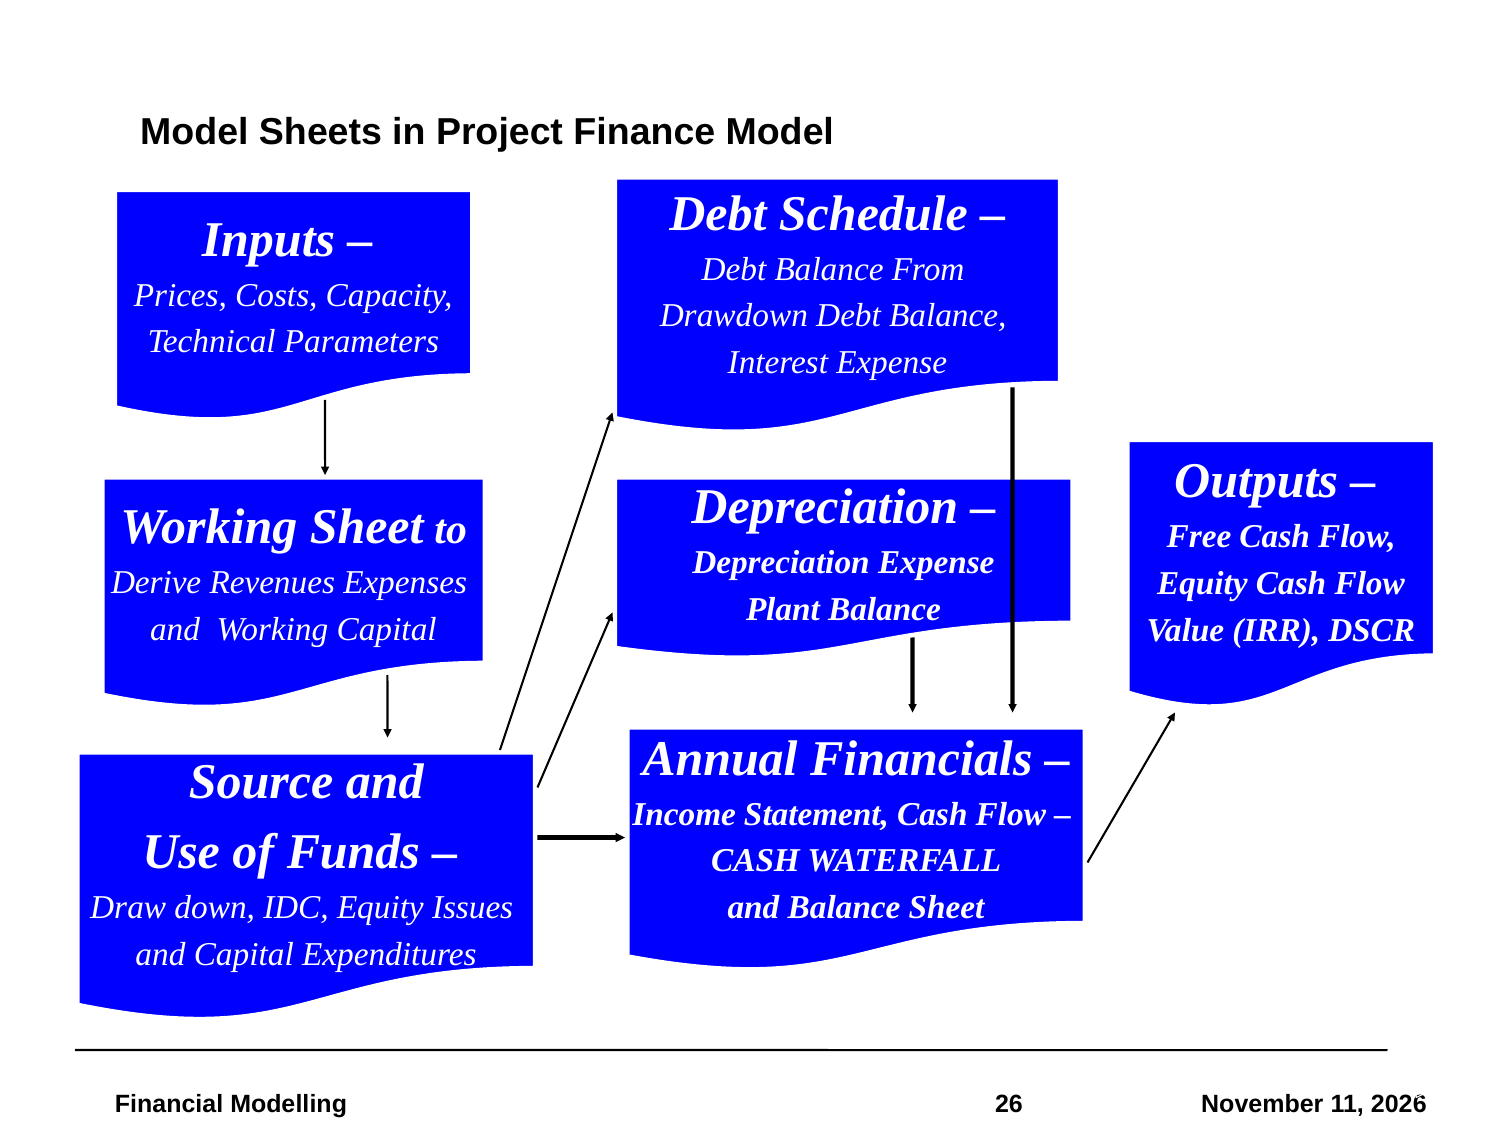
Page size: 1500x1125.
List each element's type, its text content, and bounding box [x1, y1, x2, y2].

text_box Outputs – Free Cash Flow, Equity Cash Flow Value (IRR), DSCR [1124, 437, 1438, 709]
text_box [537, 612, 613, 788]
text_box Annual Financials – Income Statement, Cash Flow – CASH WATERFALL and Balance Sheet [624, 725, 1088, 972]
title Model Sheets in Project Finance Model [124, 99, 1413, 226]
text_box Source and Use of Funds – Draw down, IDC, Equity Issues and Capital Expenditures [74, 750, 538, 1022]
text_box Depreciation – Depreciation Expense Plant Balance [612, 474, 1012, 661]
text_box [383, 674, 392, 738]
text_box [1087, 712, 1175, 863]
text_box Inputs – Prices, Costs, Capacity, Technical Parameters [112, 187, 475, 422]
text_box [537, 833, 625, 842]
text_box Working Sheet to Derive Revenues Expenses and Working Capital [99, 474, 488, 710]
text_box [1008, 387, 1017, 713]
text_box [499, 412, 614, 751]
text_box [320, 399, 330, 475]
text_box [908, 637, 917, 713]
text_box Depreciation – Depreciation Expense Plant Balance [1013, 474, 1075, 627]
text_box Debt Schedule – Debt Balance From Drawdown Debt Balance, Interest Expense [612, 174, 1063, 435]
